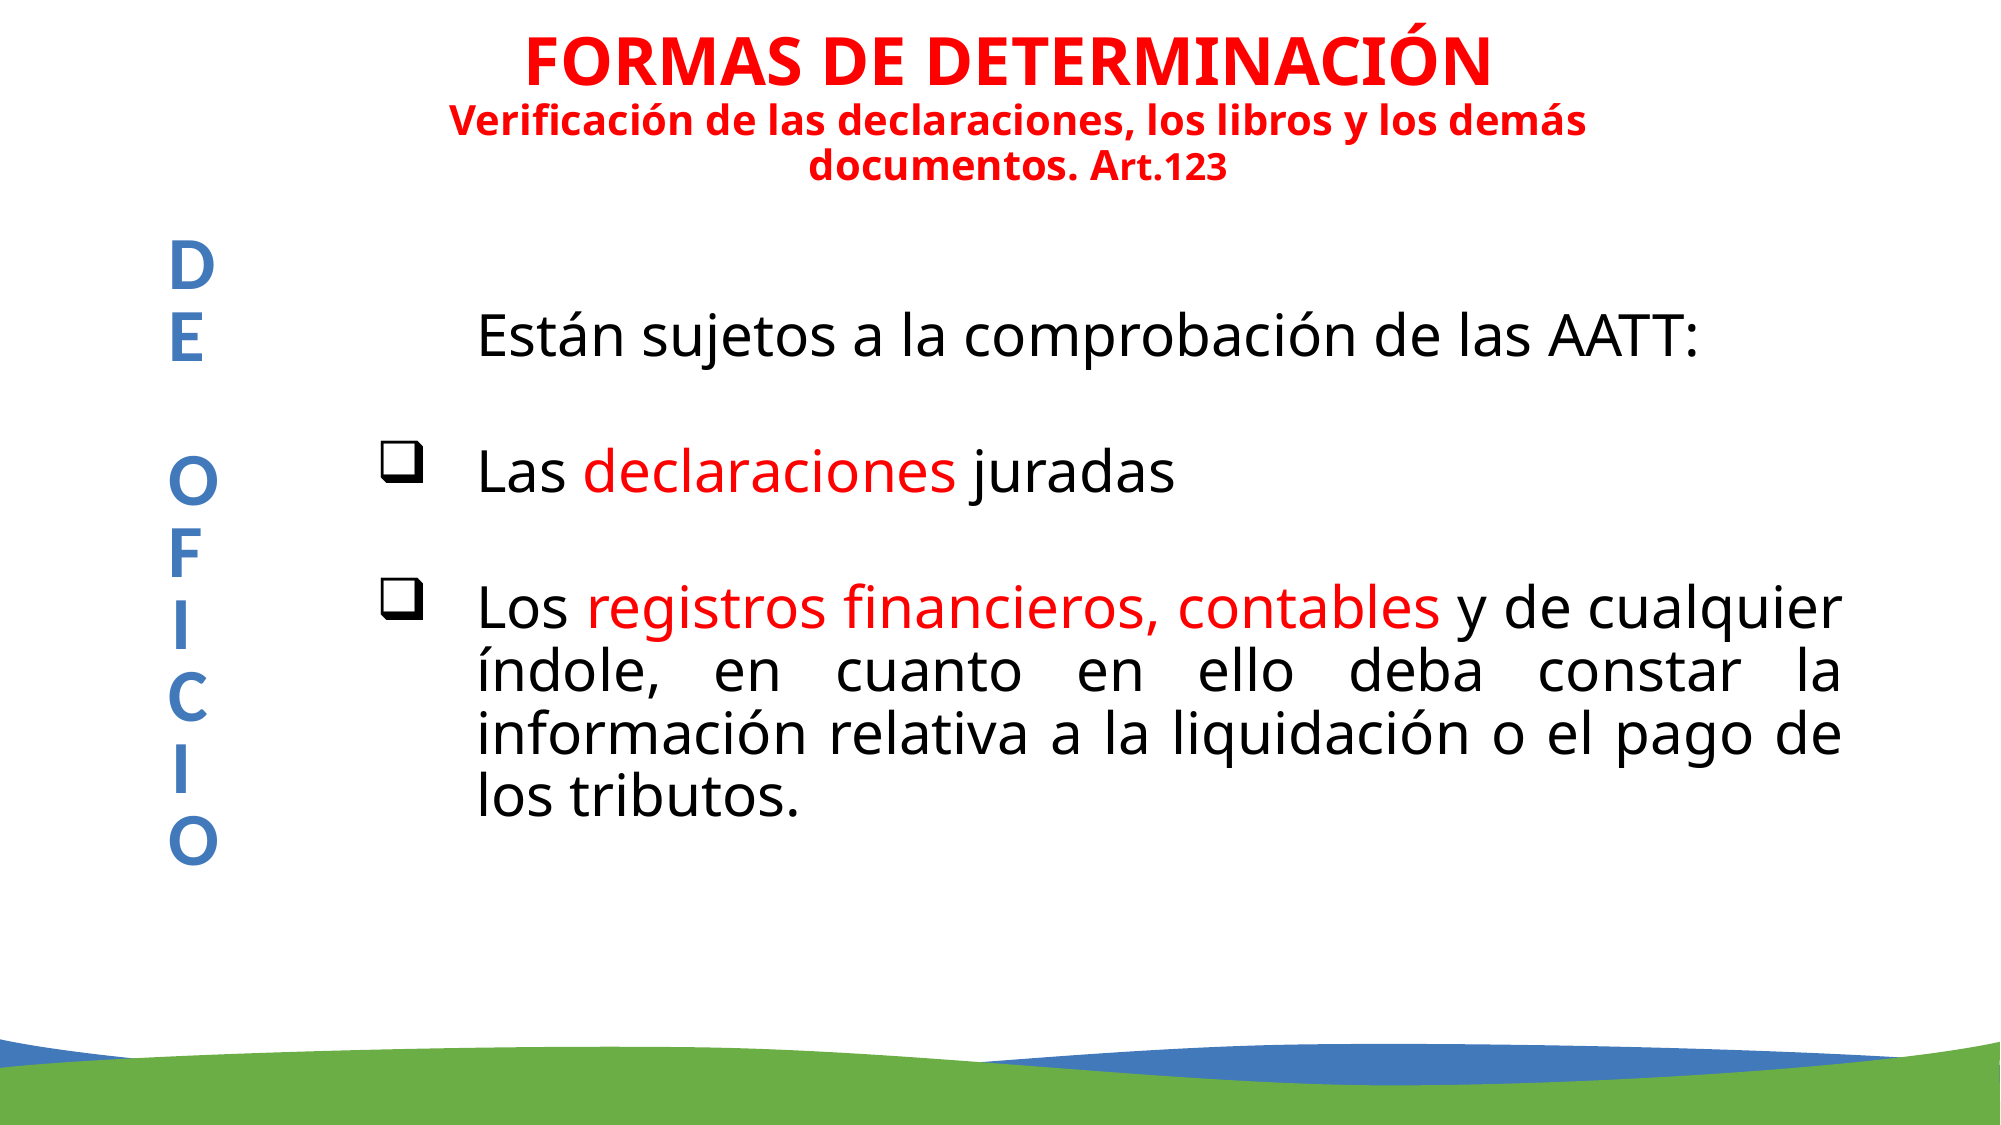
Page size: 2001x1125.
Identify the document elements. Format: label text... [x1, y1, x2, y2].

title FORMAS DE DETERMINACIÓN Verificación de las declaraciones, los libros y los demás documentos. Art.123 [361, 49, 1676, 192]
text_box DE OF I C IO [153, 224, 210, 888]
text_box Están sujetos a la comprobación de las AATT: Las declaraciones juradas Los registros financieros, contables y de cualquier índole, en cuanto en ello deba constar la información relativa a la liquidación o el pago de los tributos. [361, 298, 1859, 925]
